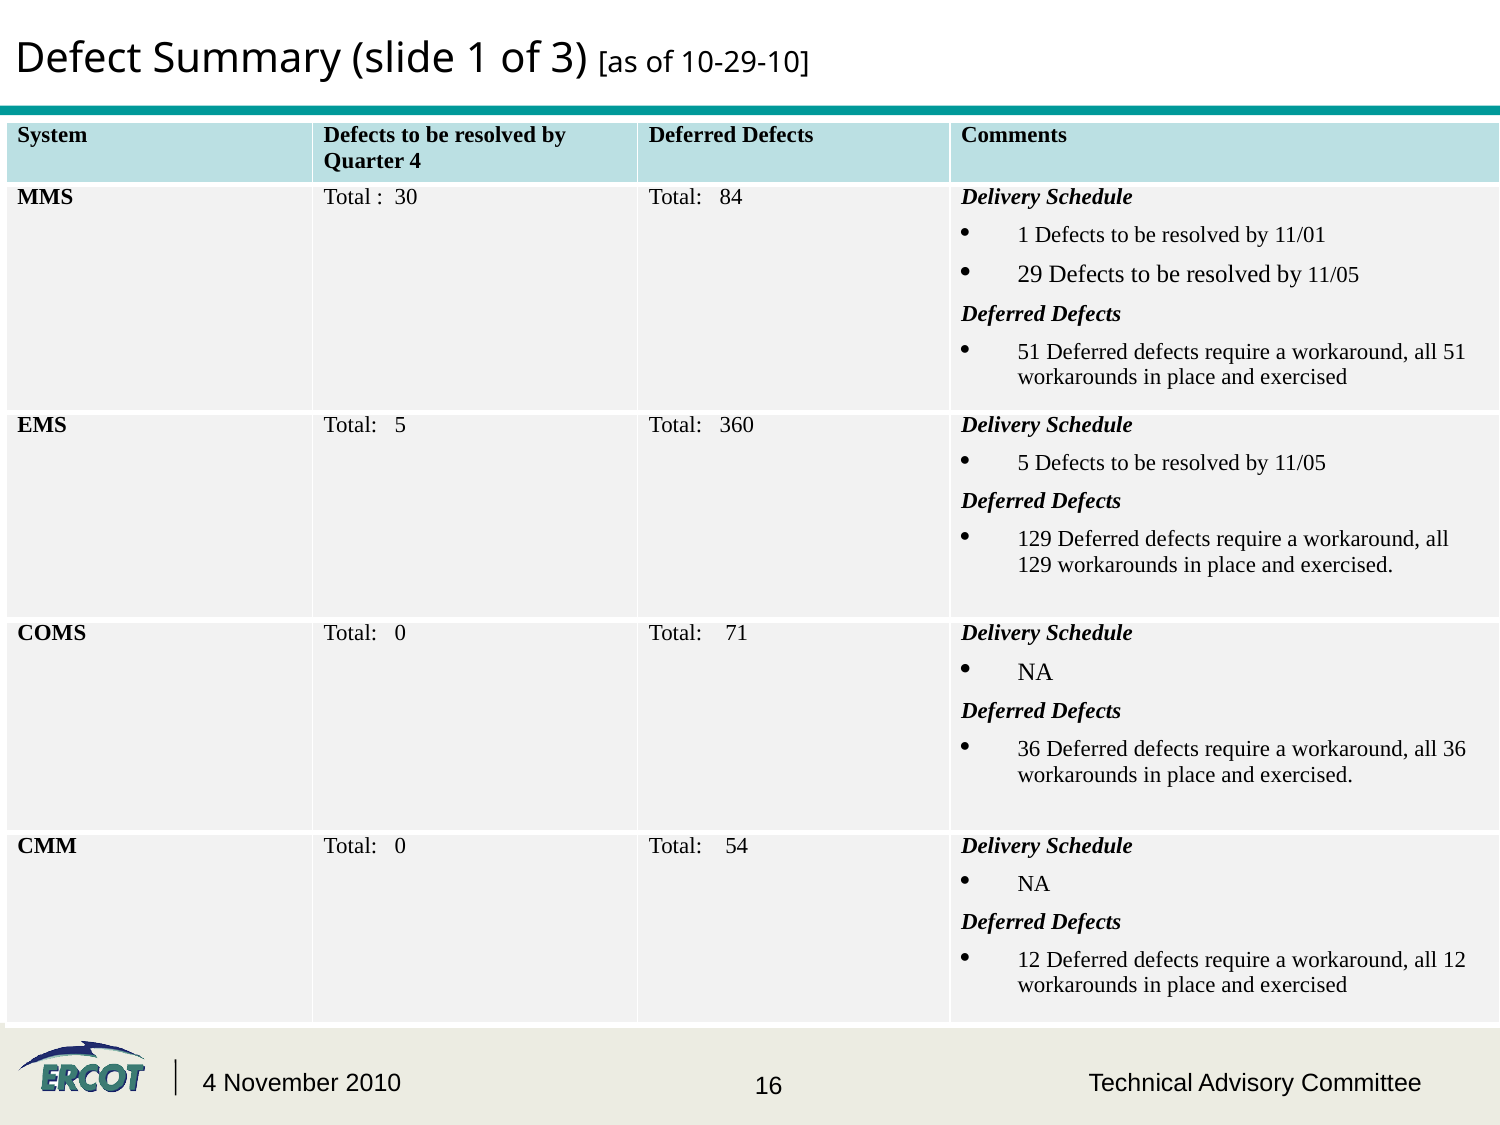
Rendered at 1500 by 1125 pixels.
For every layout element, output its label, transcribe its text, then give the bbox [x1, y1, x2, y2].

table_cell COMS [7, 623, 312, 830]
table_cell Delivery Schedule NA Deferred Defects 36 Deferred defects require a workaround, all 36 workarounds in place and exercised. [951, 623, 1499, 830]
table_header Defects to be resolved by Quarter 4 [313, 123, 637, 182]
table_cell MMS [7, 187, 312, 410]
table_cell Delivery Schedule 1 Defects to be resolved by 11/01 29 Defects to be resolved by 11/05 Deferred Defects 51 Deferred defects require a workaround, all 51 workarounds in place and exercised [951, 187, 1499, 410]
title Defect Summary (slide 1 of 3) [as of 10-29-10] [0, 0, 1451, 113]
table_cell CMM [7, 835, 312, 1022]
table_cell Total: 0 [313, 623, 637, 830]
table_cell EMS [7, 415, 312, 617]
table_cell Total: 360 [638, 415, 949, 617]
table_cell Total : 30 [313, 187, 637, 410]
table_cell Delivery Schedule 5 Defects to be resolved by 11/05 Deferred Defects 129 Deferred defects require a workaround, all 129 workarounds in place and exercised. [951, 415, 1499, 617]
table_cell Total: 5 [313, 415, 637, 617]
table_header Deferred Defects [638, 123, 949, 182]
footer Technical Advisory Committee [962, 1059, 1438, 1125]
table_header Comments [951, 123, 1499, 182]
table_cell Delivery Schedule NA Deferred Defects 12 Deferred defects require a workaround, all 12 workarounds in place and exercised [951, 835, 1499, 1022]
picture [10, 1031, 151, 1111]
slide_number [187, 1059, 538, 1125]
table_cell Total: 71 [638, 623, 949, 830]
table_cell Total: 0 [313, 835, 637, 1022]
table_cell Total: 54 [638, 835, 949, 1022]
table_cell Total: 84 [638, 187, 949, 410]
table_header System [7, 123, 312, 182]
